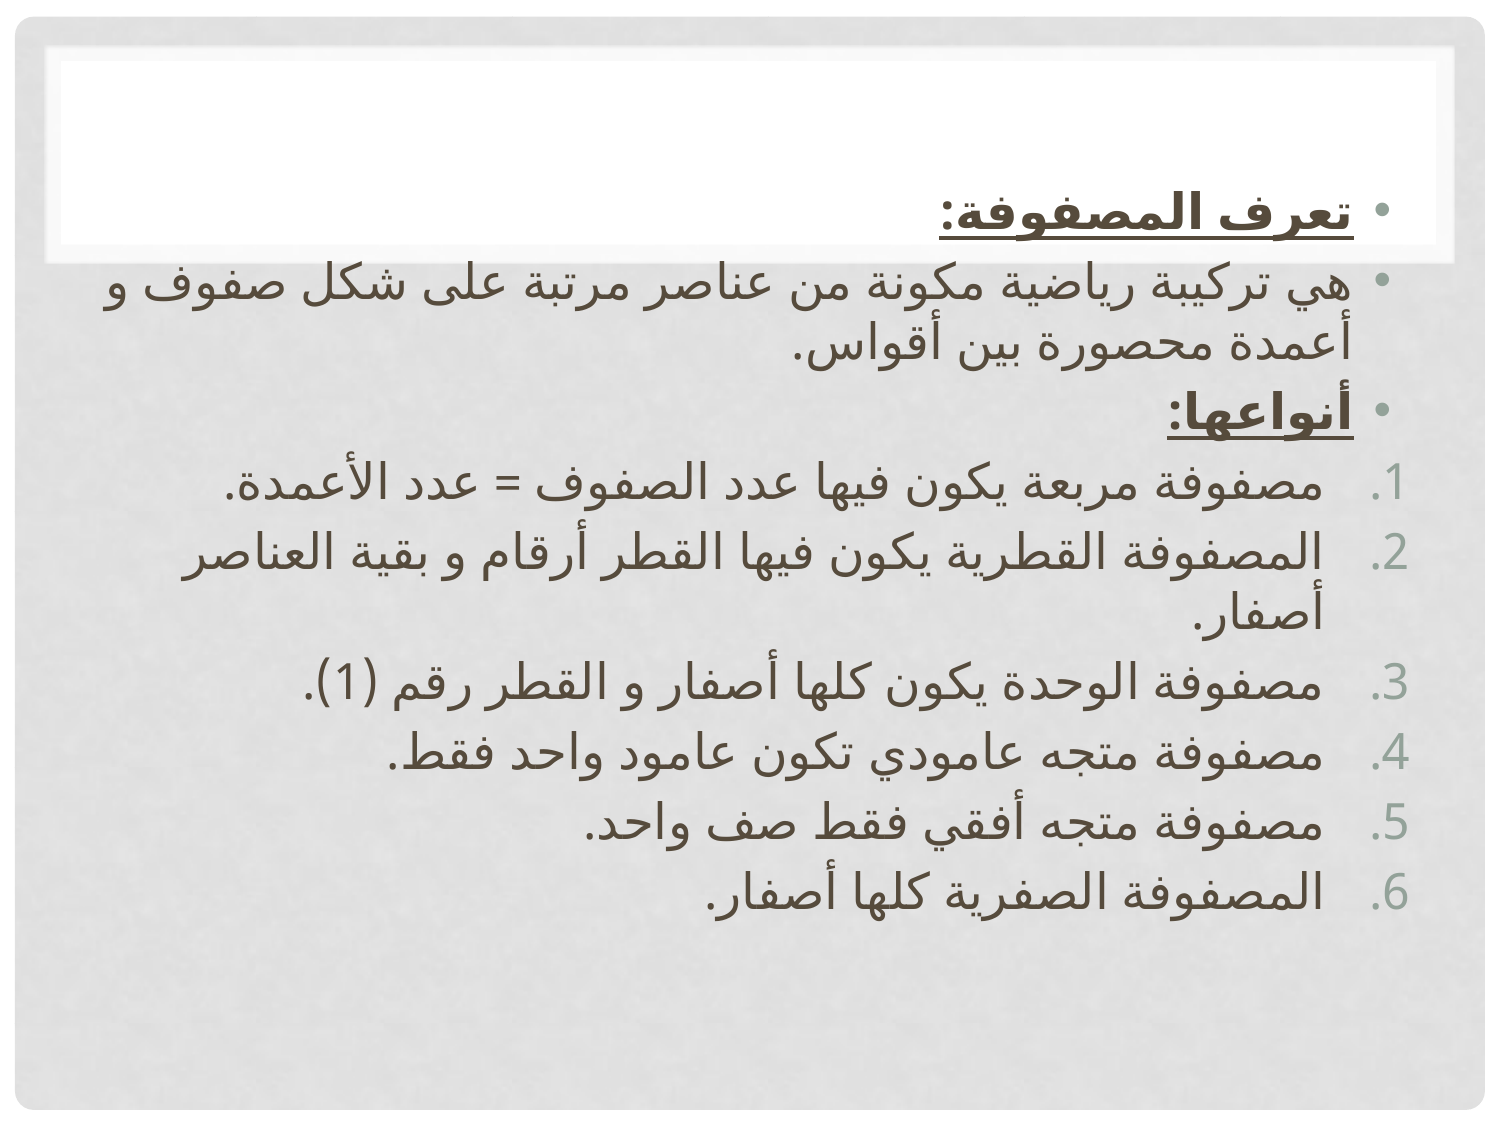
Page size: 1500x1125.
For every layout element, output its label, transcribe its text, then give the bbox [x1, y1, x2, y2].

list تعرف المصفوفة: هي تركيبة رياضية مكونة من عناصر مرتبة على شكل صفوف و أعمدة محصورة بين أقواس. أنواعها: مصفوفة مربعة يكون فيها عدد الصفوف = عدد الأعمدة. المصفوفة القطرية يكون فيها القطر أرقام و بقية العناصر أصفار. مصفوفة الوحدة يكون كلها أصفار و القطر رقم (1). مصفوفة متجه عامودي تكون عامود واحد فقط. مصفوفة متجه أفقي فقط صف واحد. المصفوفة الصفرية كلها أصفار. [75, 101, 1425, 1005]
